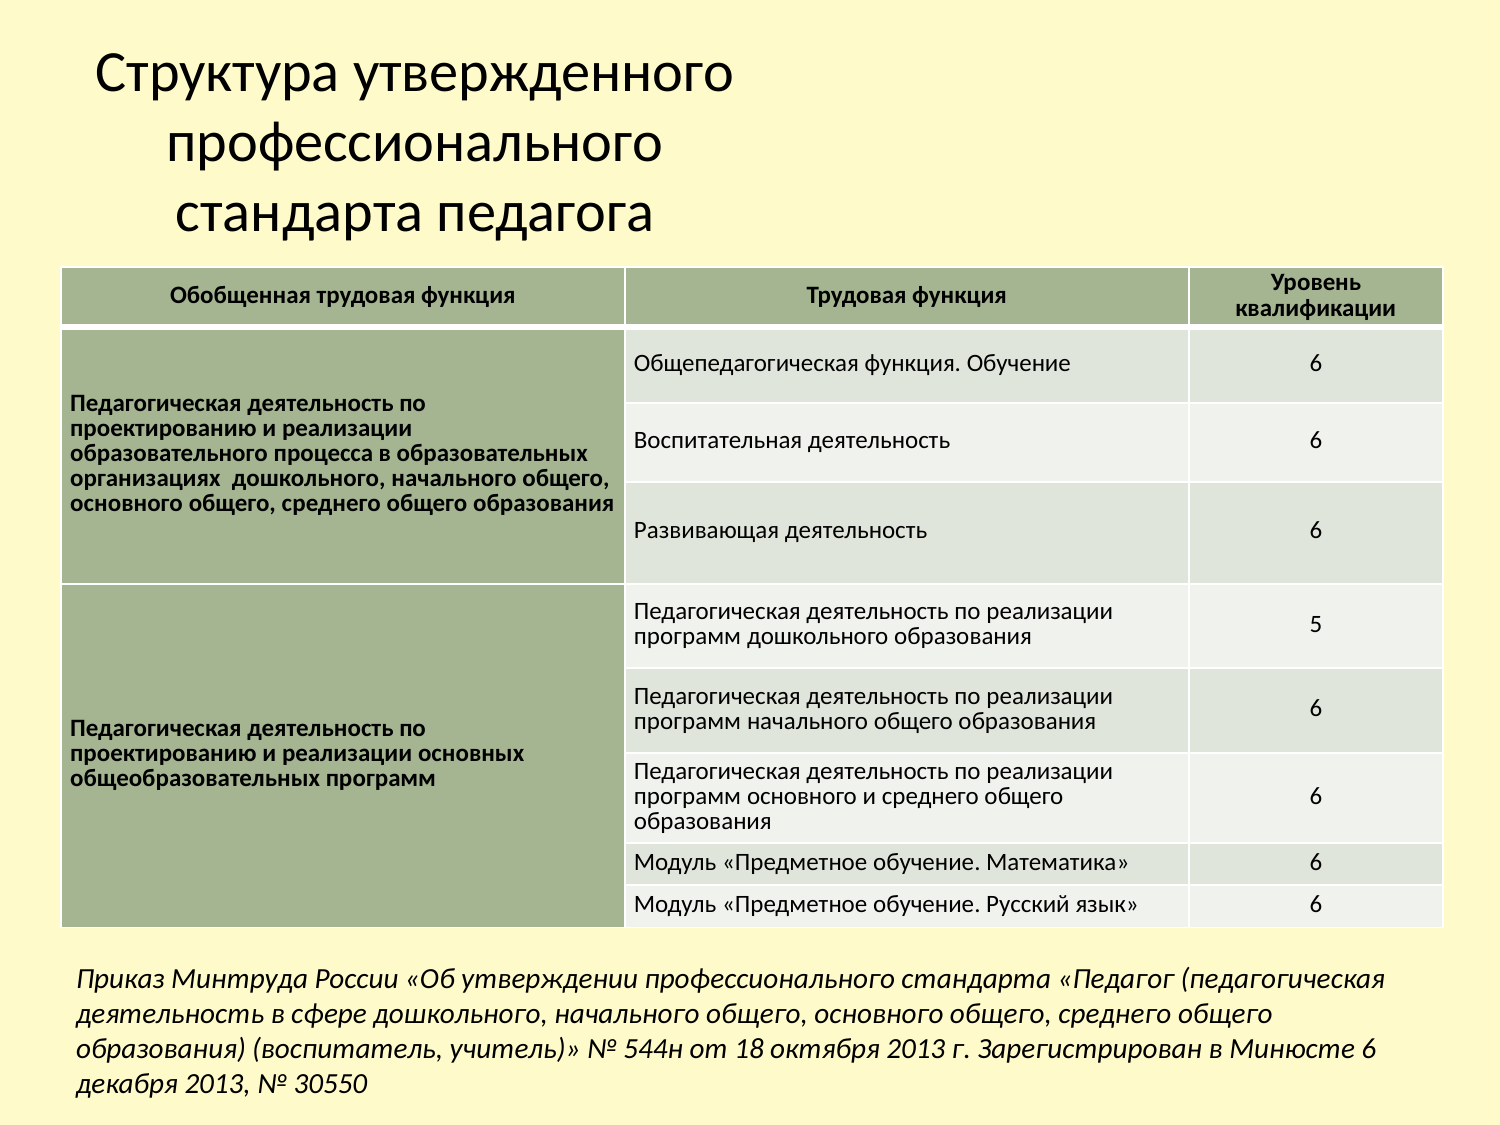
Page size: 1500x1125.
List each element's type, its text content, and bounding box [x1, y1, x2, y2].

table_cell Общепедагогическая функция. Обучение [626, 330, 1188, 402]
table_cell 5 [1190, 585, 1442, 667]
table_cell Педагогическая деятельность по реализации программ начального общего образования [626, 669, 1188, 752]
table_cell Модуль «Предметное обучение. Математика» [626, 844, 1188, 884]
table_cell Педагогическая деятельность по реализации программ основного и среднего общего образования [626, 754, 1188, 842]
table_cell Модуль «Предметное обучение. Русский язык» [626, 886, 1188, 927]
table_cell 6 [1190, 330, 1442, 402]
table_cell 6 [1190, 754, 1442, 842]
table_cell 6 [1190, 669, 1442, 752]
table_cell 6 [1190, 886, 1442, 927]
table_cell Педагогическая деятельность по проектированию и реализации образовательного процесса в образовательных организациях дошкольного, начального общего, основного общего, среднего общего образования [62, 330, 624, 583]
table_cell Педагогическая деятельность по проектированию и реализации основных общеобразовательных программ [62, 585, 624, 927]
text_box Приказ Минтруда России «Об утверждении профессионального стандарта «Педагог (педагогическая деятельность в сфере дошкольного, начального общего, основного общего, среднего общего образования) (воспитатель, учитель)» № 544н от 18 октября 2013 г. Зарегистрирован в Минюсте 6 декабря 2013, № 30550 [61, 952, 1444, 1107]
table_cell 6 [1190, 483, 1442, 583]
table_header Обобщенная трудовая функция [62, 268, 624, 324]
table_cell Развивающая деятельность [626, 483, 1188, 583]
table_cell Воспитательная деятельность [626, 404, 1188, 481]
table_header Уровень квалификации [1190, 268, 1442, 324]
table_header Трудовая функция [626, 268, 1188, 324]
title Структура утвержденного профессионального стандарта педагога [77, 44, 753, 232]
table_cell 6 [1190, 404, 1442, 481]
table_cell Педагогическая деятельность по реализации программ дошкольного образования [626, 585, 1188, 667]
table_cell 6 [1190, 844, 1442, 884]
